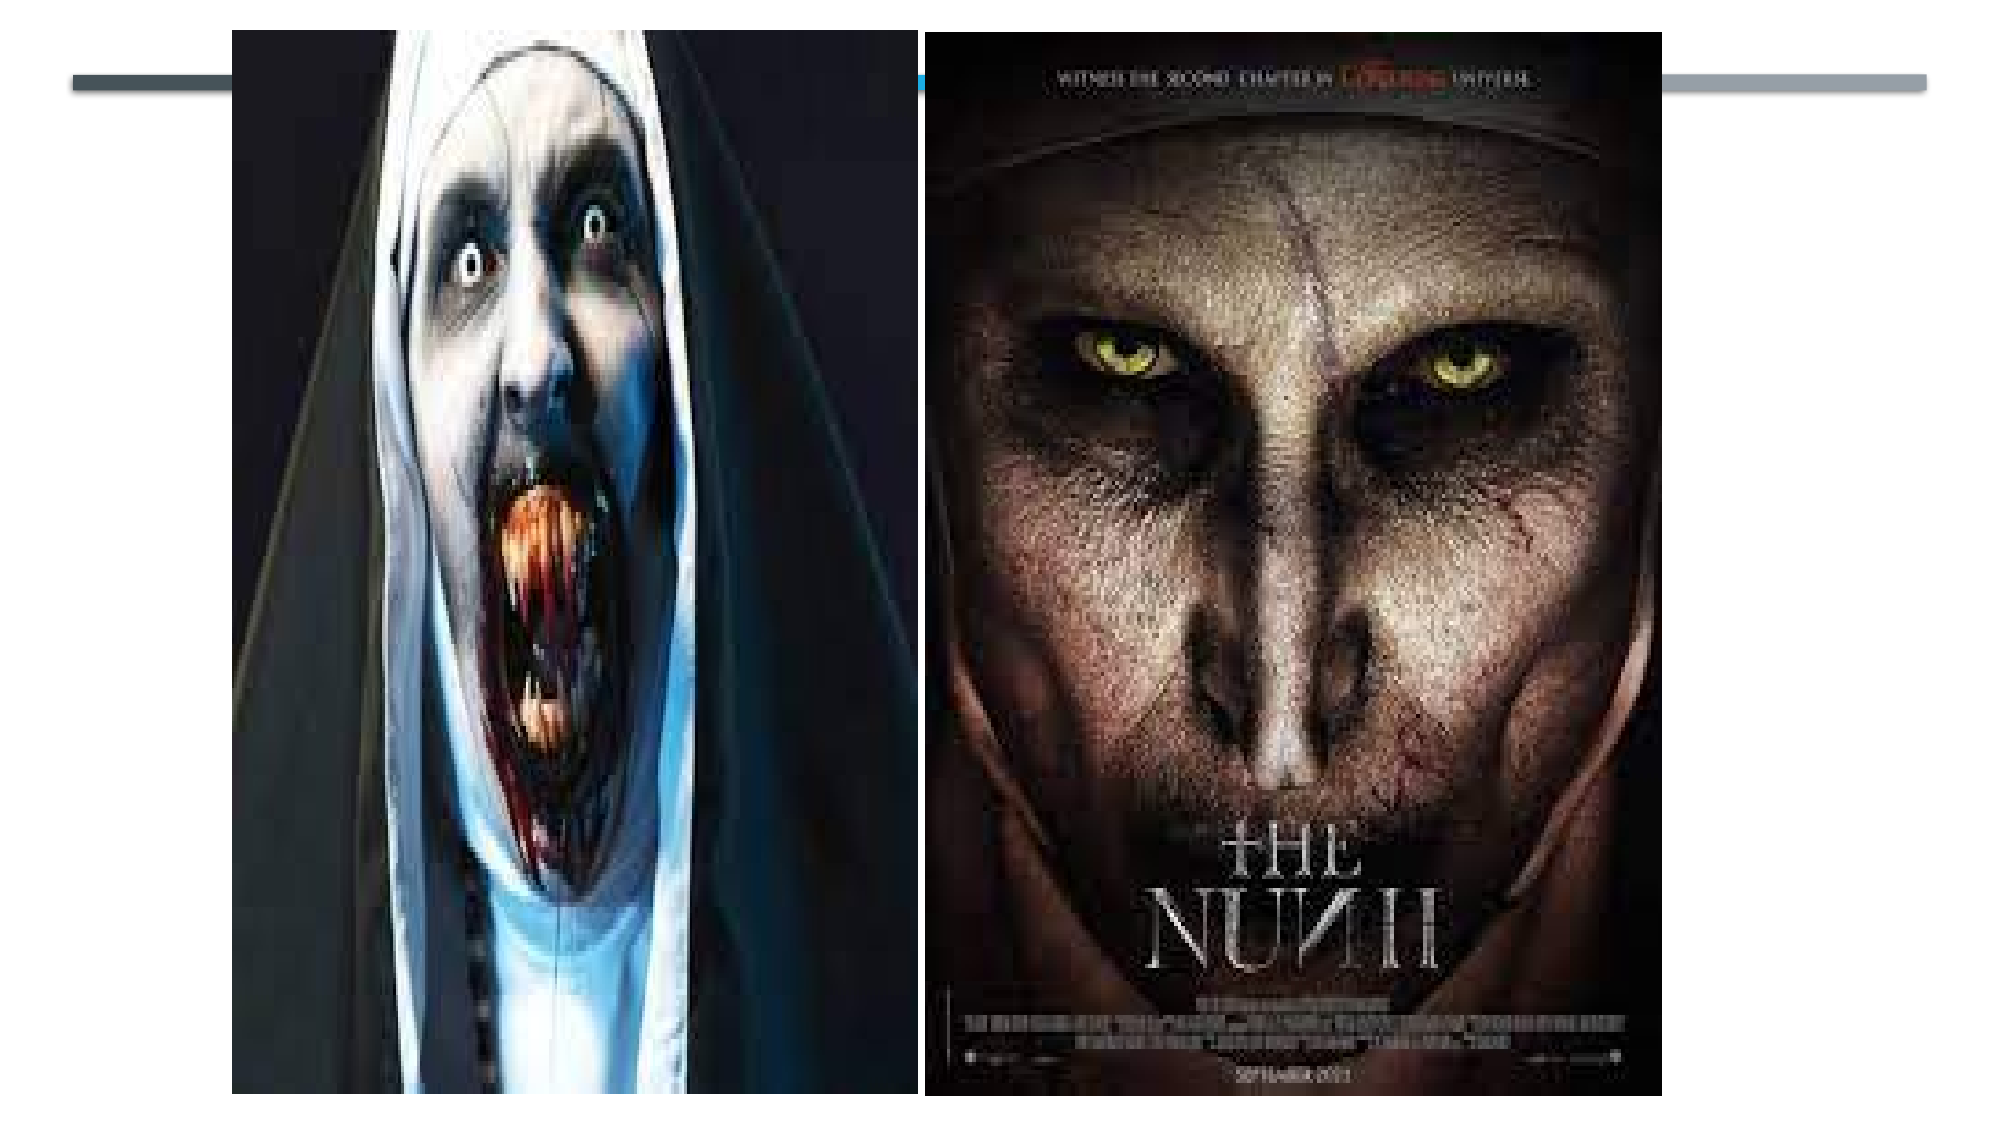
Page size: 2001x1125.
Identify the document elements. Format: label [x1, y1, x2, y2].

picture [925, 31, 1662, 1097]
picture [231, 30, 918, 1095]
